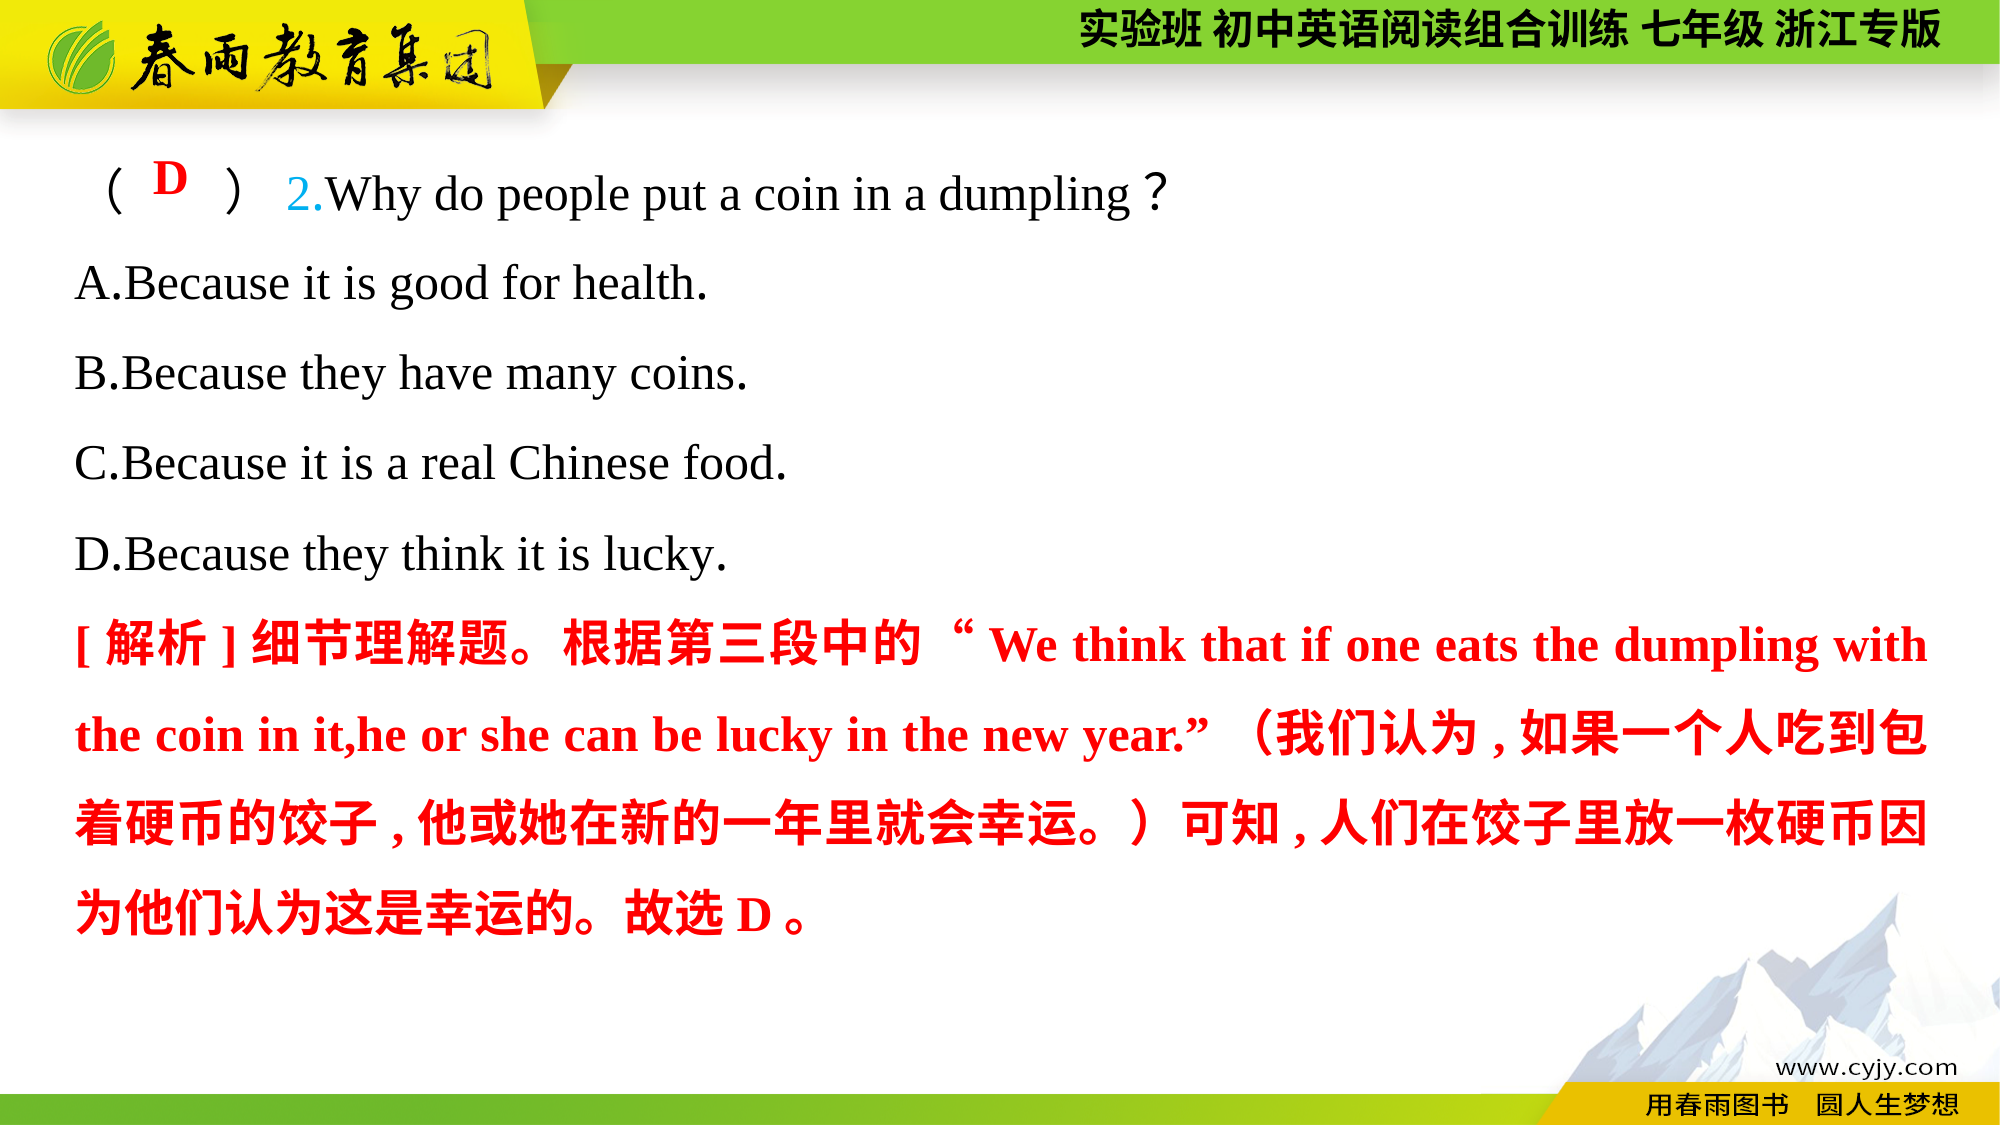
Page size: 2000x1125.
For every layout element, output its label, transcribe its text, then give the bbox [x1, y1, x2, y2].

text_box [解析]细节理解题。根据第三段中的“We think that if one eats the dumpling with the coin in it,he or she can be lucky in the new year.”（我们认为,如果一个人吃到包着硬币的饺子,他或她在新的一年里就会幸运。）可知,人们在饺子里放一枚硬币因为他们认为这是幸运的。故选D。 [59, 573, 1944, 949]
list （ ）2.Why do people put a coin in a dumpling？ A.Because it is good for health. B.Because they have many coins. C.Because it is a real Chinese food. D.Because they think it is lucky. [59, 122, 1944, 573]
picture [0, 0, 2000, 1125]
text_box D [138, 137, 204, 212]
